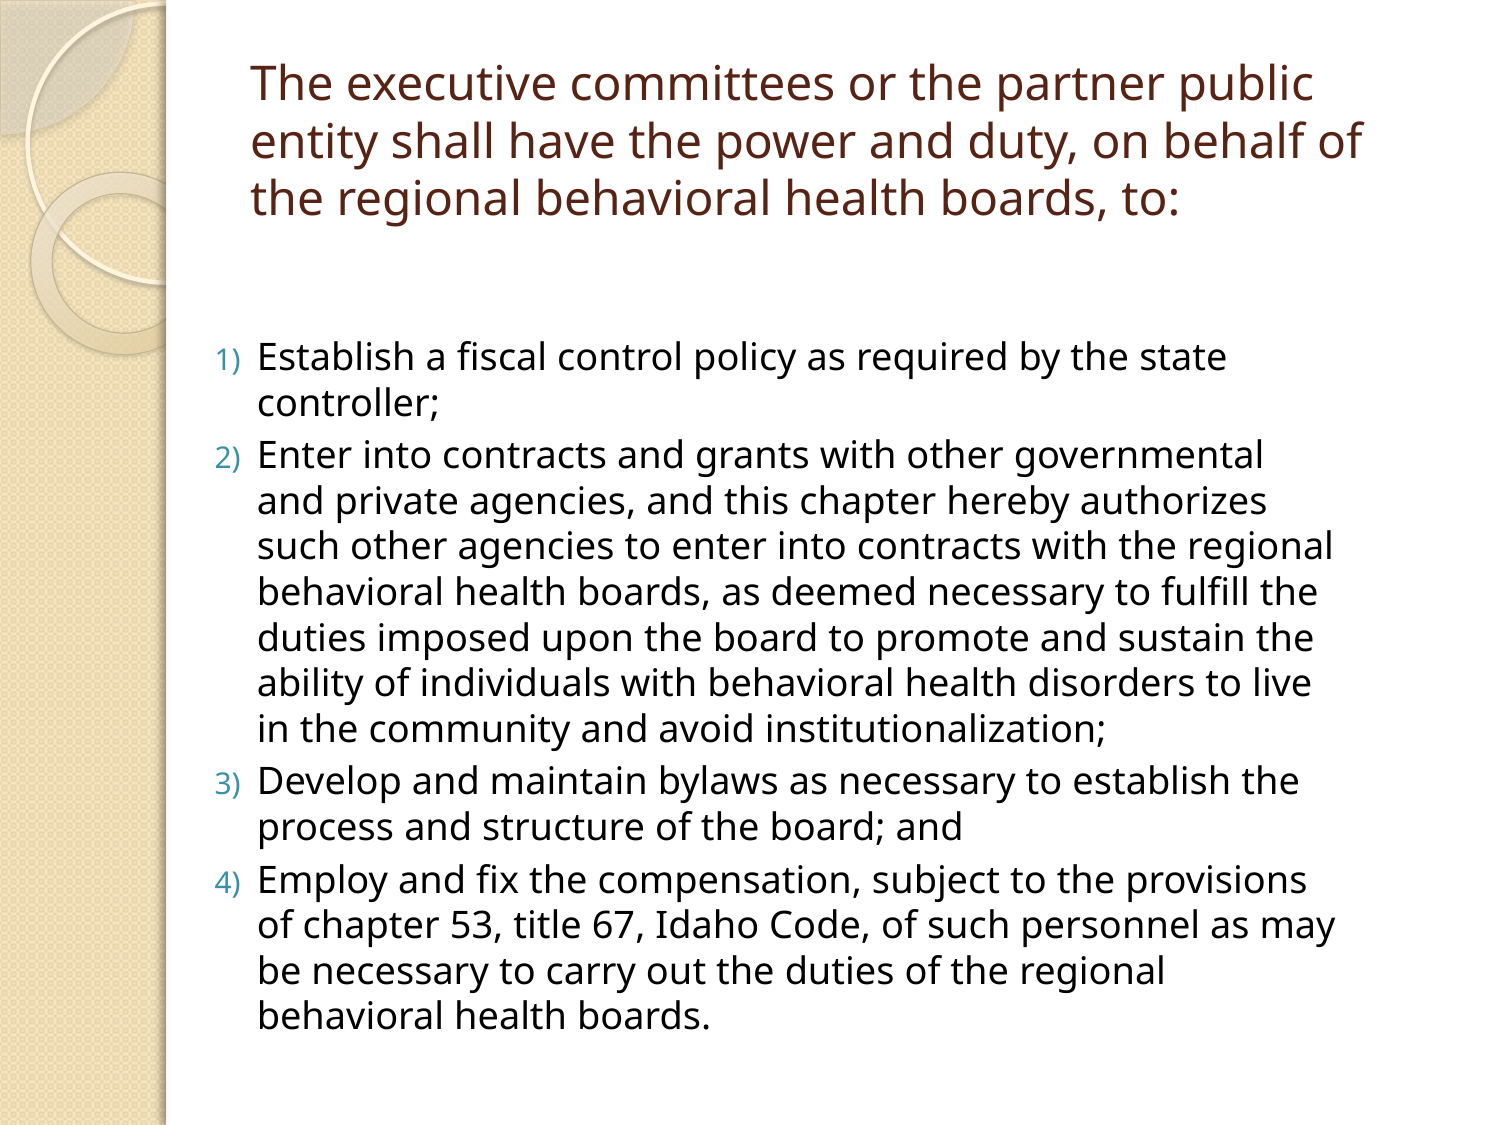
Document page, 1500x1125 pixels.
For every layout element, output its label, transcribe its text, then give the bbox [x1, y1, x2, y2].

list Establish a fiscal control policy as required by the state controller; Enter into contracts and grants with other governmental and private agencies, and this chapter hereby authorizes such other agencies to enter into contracts with the regional behavioral health boards, as deemed necessary to fulfill the duties imposed upon the board to promote and sustain the ability of individuals with behavioral health disorders to live in the community and avoid institutionalization; Develop and maintain bylaws as necessary to establish the process and structure of the board; and Employ and fix the compensation, subject to the provisions of chapter 53, title 67, Idaho Code, of such personnel as may be necessary to carry out the duties of the regional behavioral health boards. [187, 324, 1357, 1065]
title The executive committees or the partner public entity shall have the power and duty, on behalf of the regional behavioral health boards, to: [235, 45, 1466, 233]
